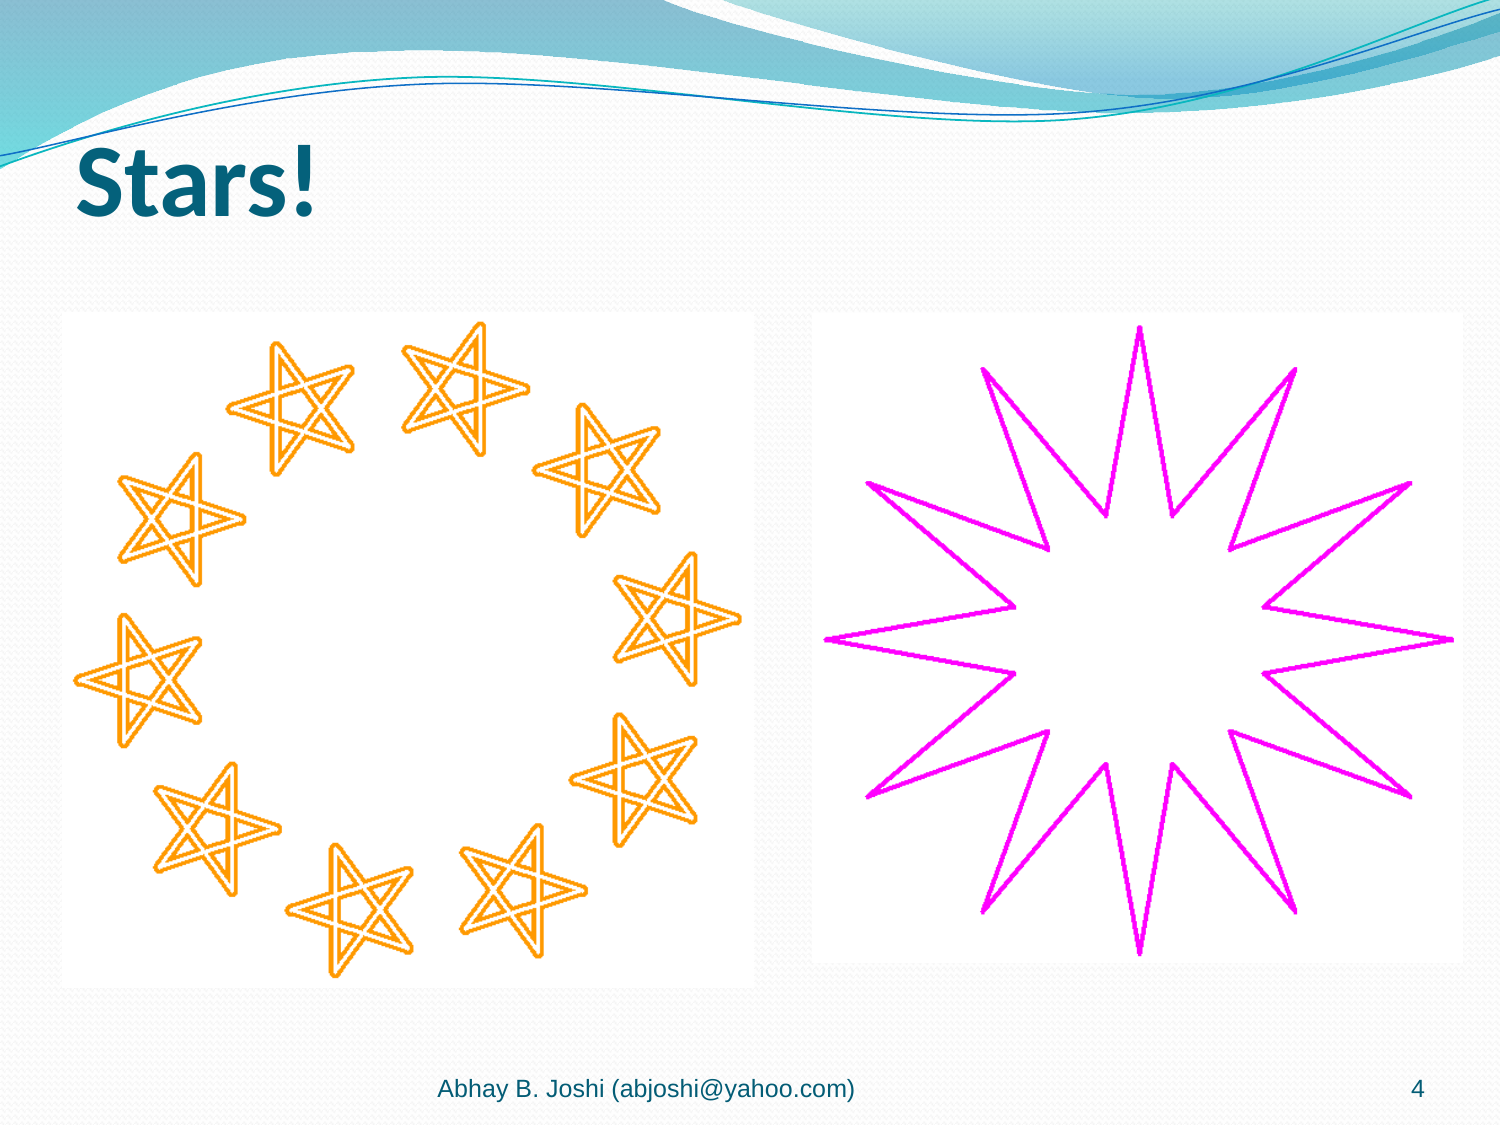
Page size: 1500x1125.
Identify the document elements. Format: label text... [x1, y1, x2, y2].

footer Abhay B. Joshi (abjoshi@yahoo.com) [437, 1042, 988, 1103]
slide_number 4 [1299, 1042, 1425, 1103]
picture [62, 312, 754, 988]
title Stars! [75, 50, 1425, 238]
picture [812, 313, 1463, 963]
